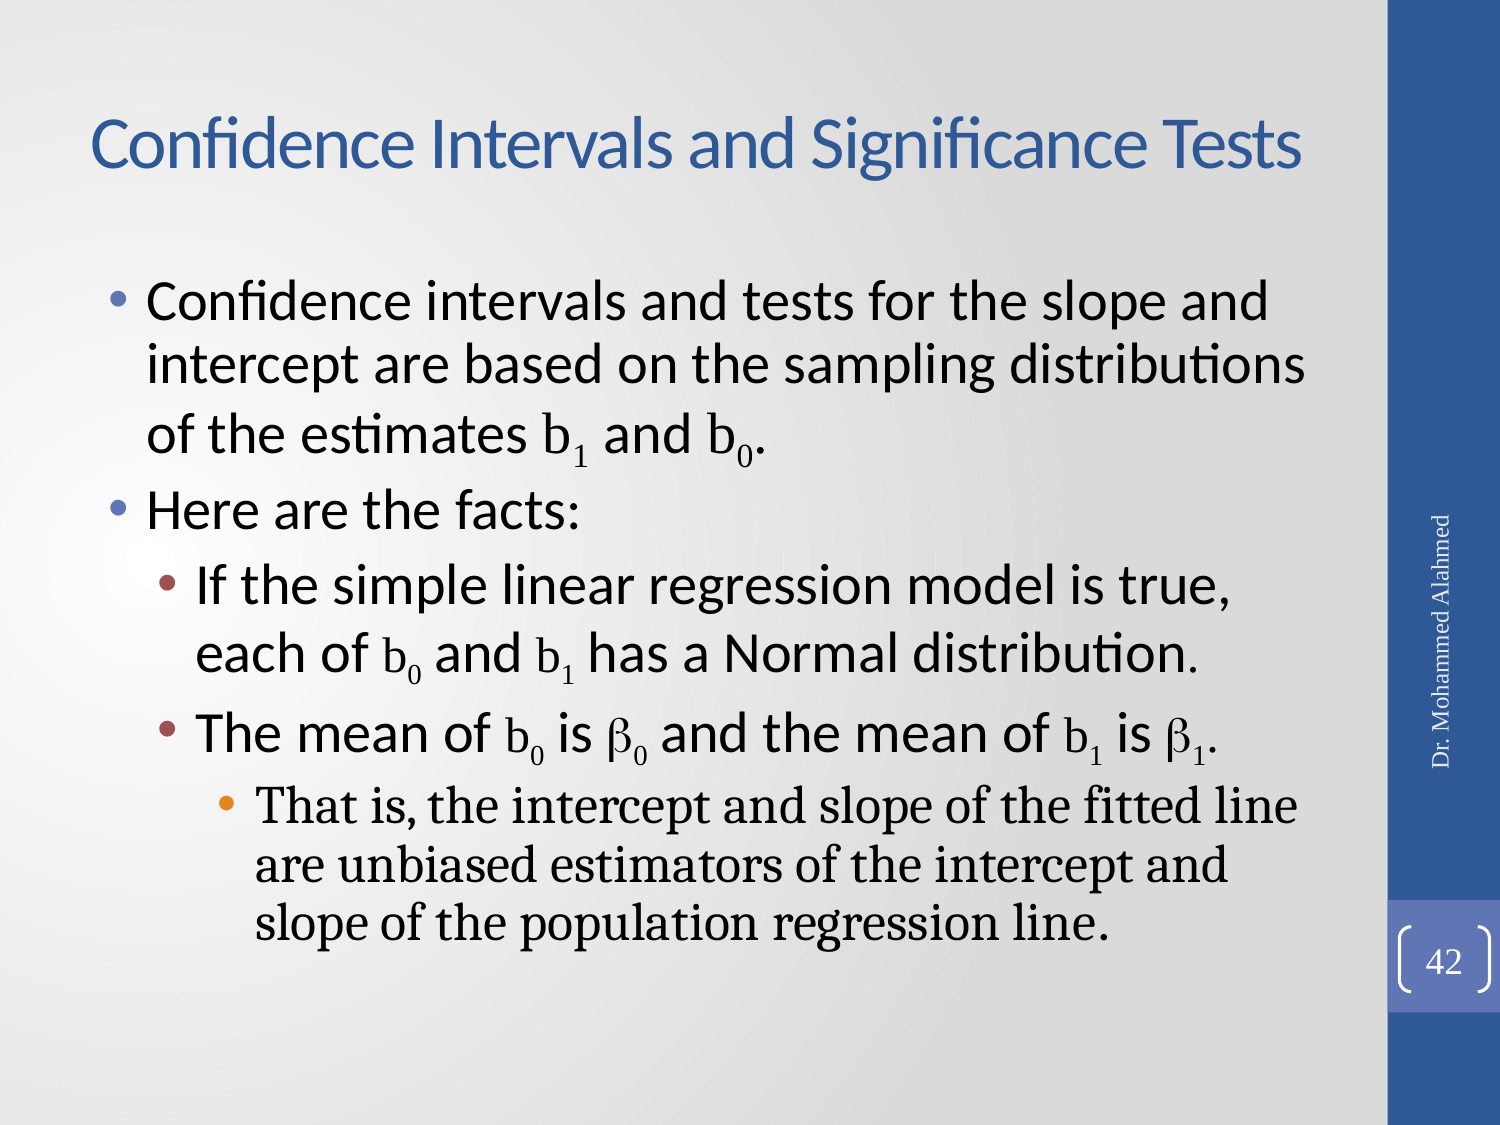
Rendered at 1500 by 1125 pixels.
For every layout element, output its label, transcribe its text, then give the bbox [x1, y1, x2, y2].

footer Dr. Mohammed Alahmed [1408, 500, 1469, 889]
slide_number 42 [1397, 925, 1492, 994]
list Confidence intervals and tests for the slope and intercept are based on the sampling distributions of the estimates b1 and b0. Here are the facts: If the simple linear regression model is true, each of b0 and b1 has a Normal distribution. The mean of b0 is 0 and the mean of b1 is 1. That is, the intercept and slope of the fitted line are unbiased estimators of the intercept and slope of the population regression line. [75, 262, 1325, 1050]
title Confidence Intervals and Significance Tests [75, 45, 1363, 233]
